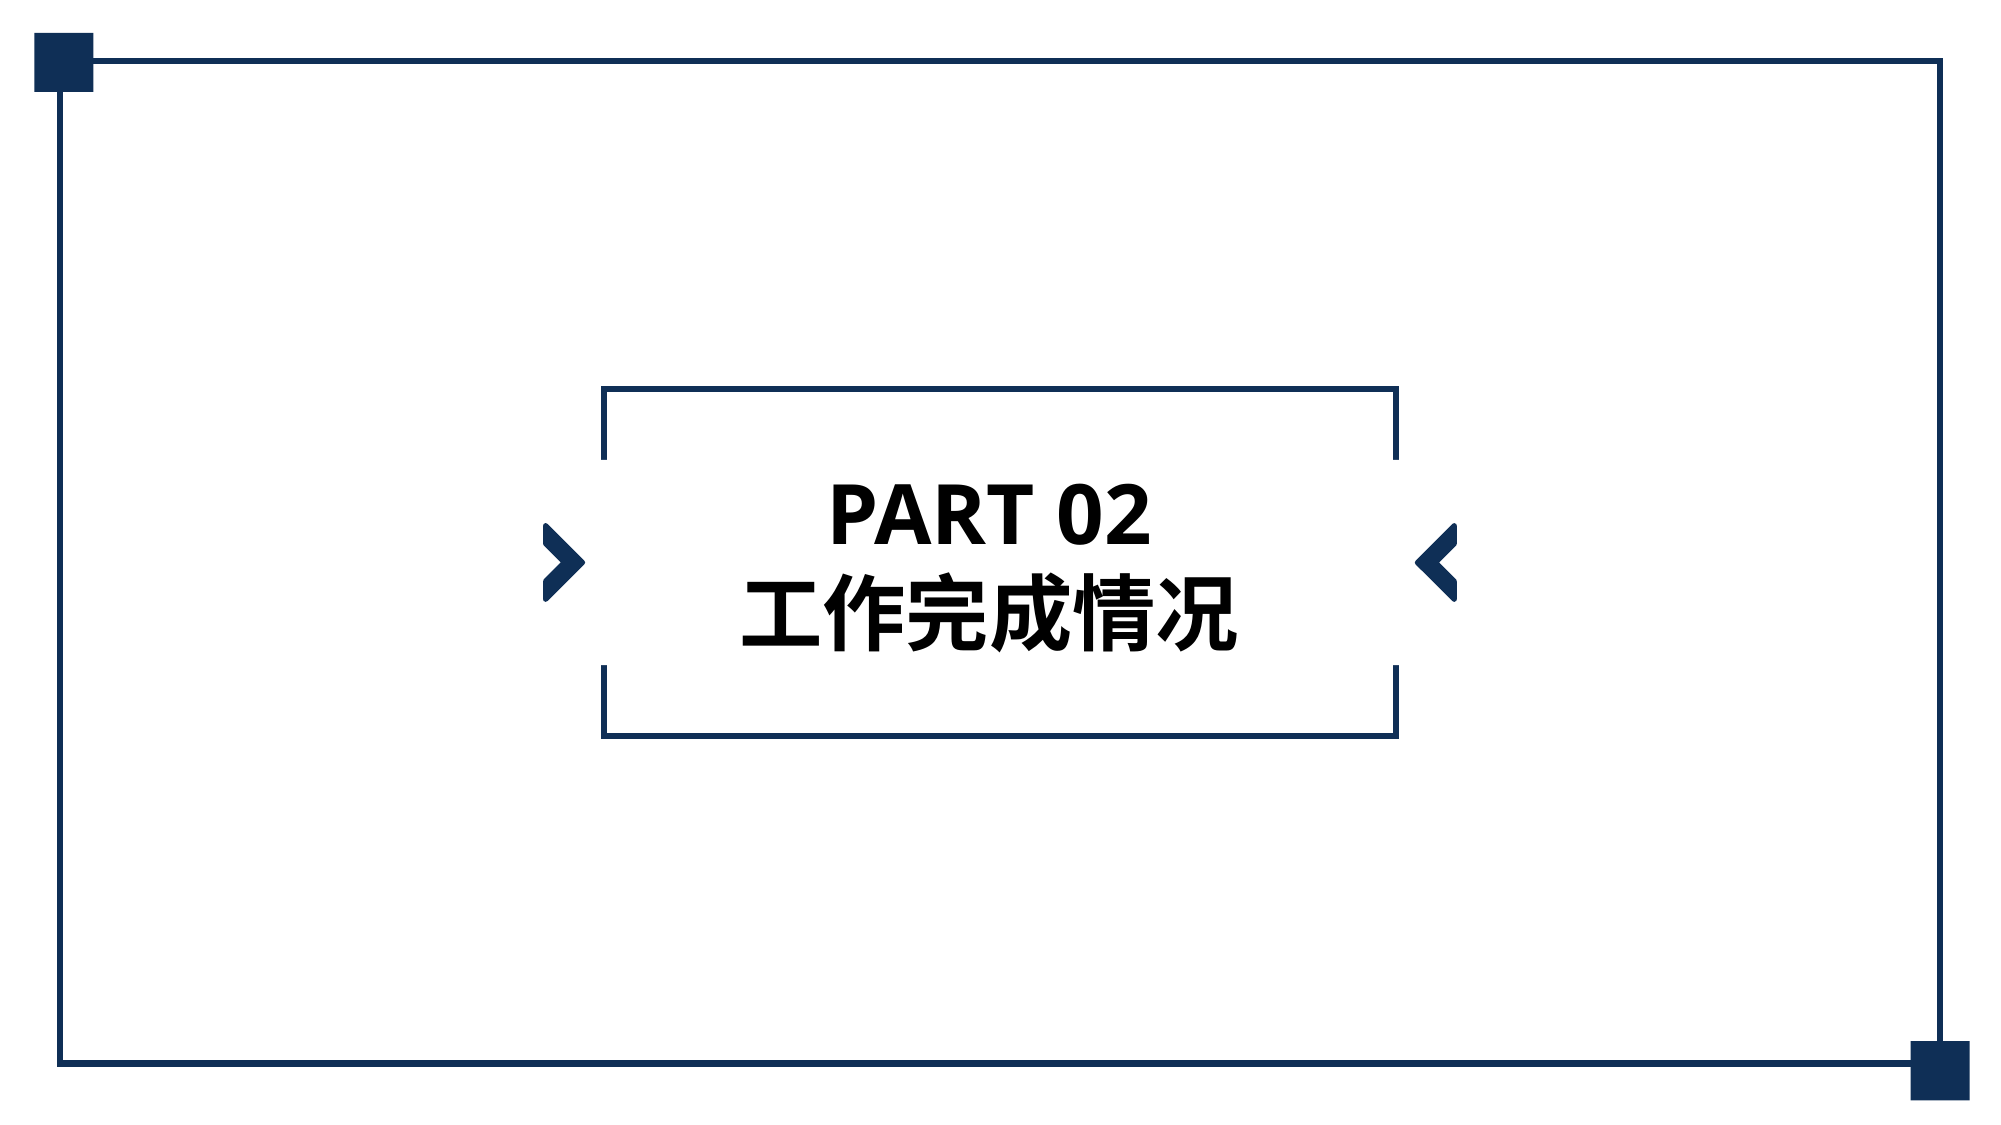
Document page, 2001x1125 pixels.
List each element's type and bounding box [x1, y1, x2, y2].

text_box [33, 32, 94, 93]
text_box [1910, 1040, 1971, 1101]
text_box [59, 60, 1941, 1065]
text_box [524, 388, 1476, 736]
text_box [543, 523, 1457, 602]
